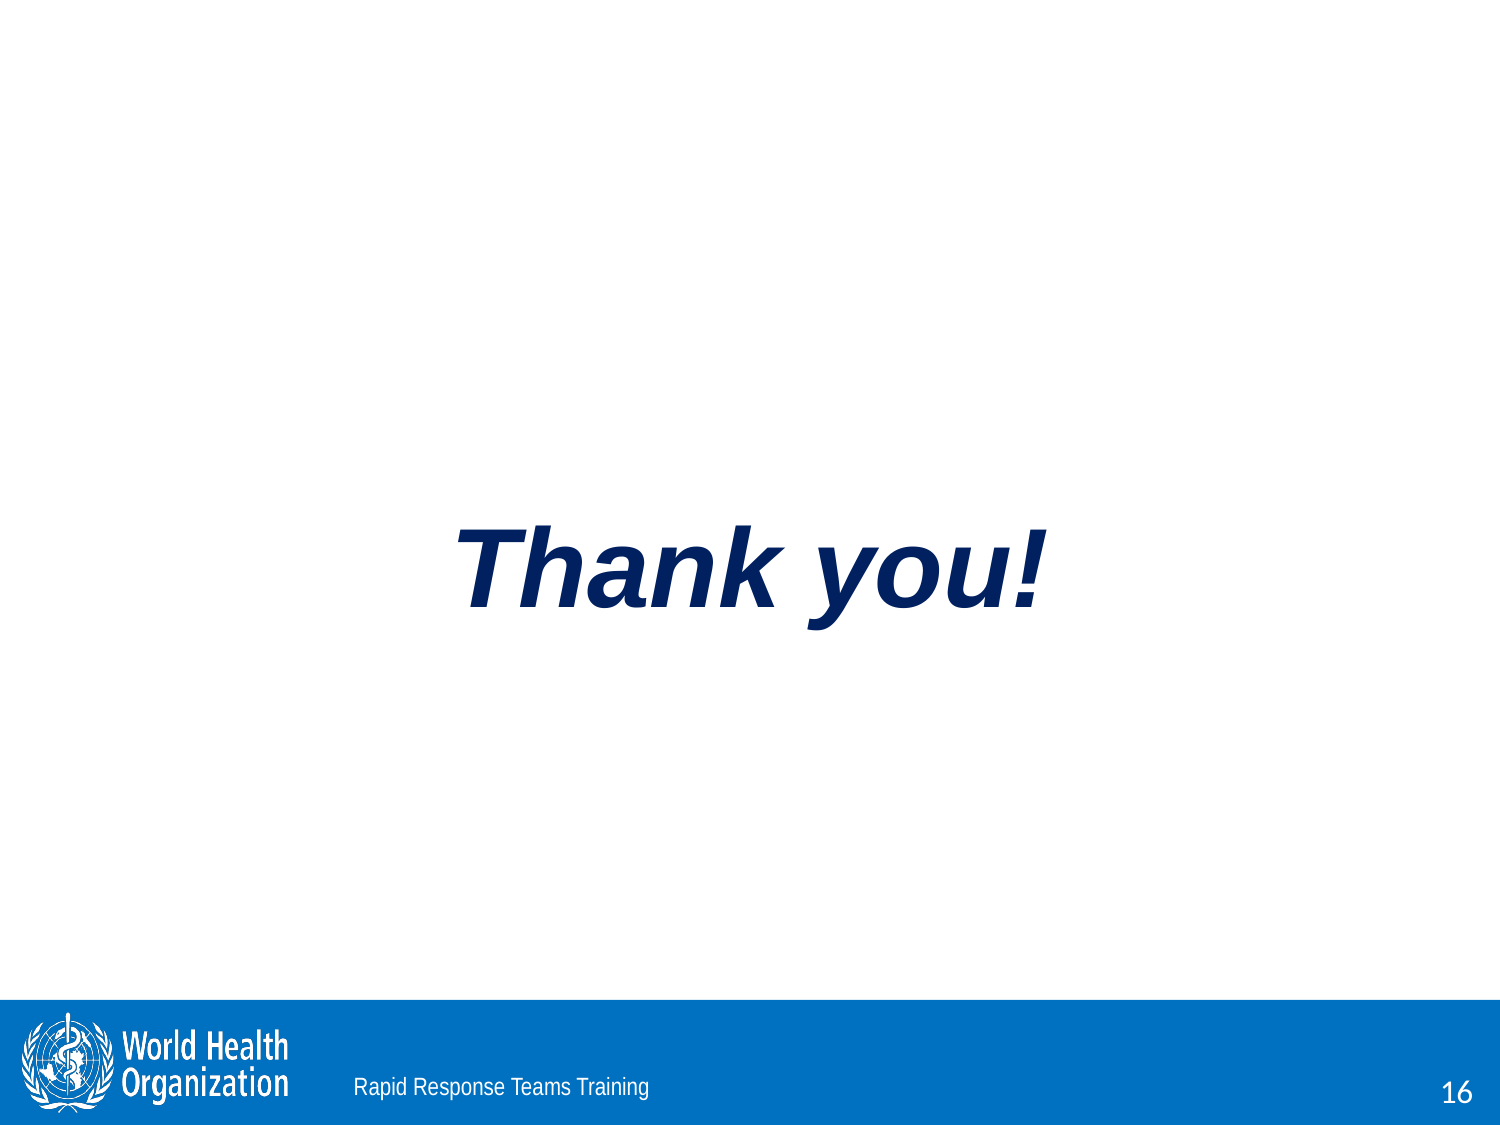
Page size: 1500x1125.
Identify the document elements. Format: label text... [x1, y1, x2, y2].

title Thank you! [75, 468, 1425, 657]
picture [21, 1012, 288, 1113]
